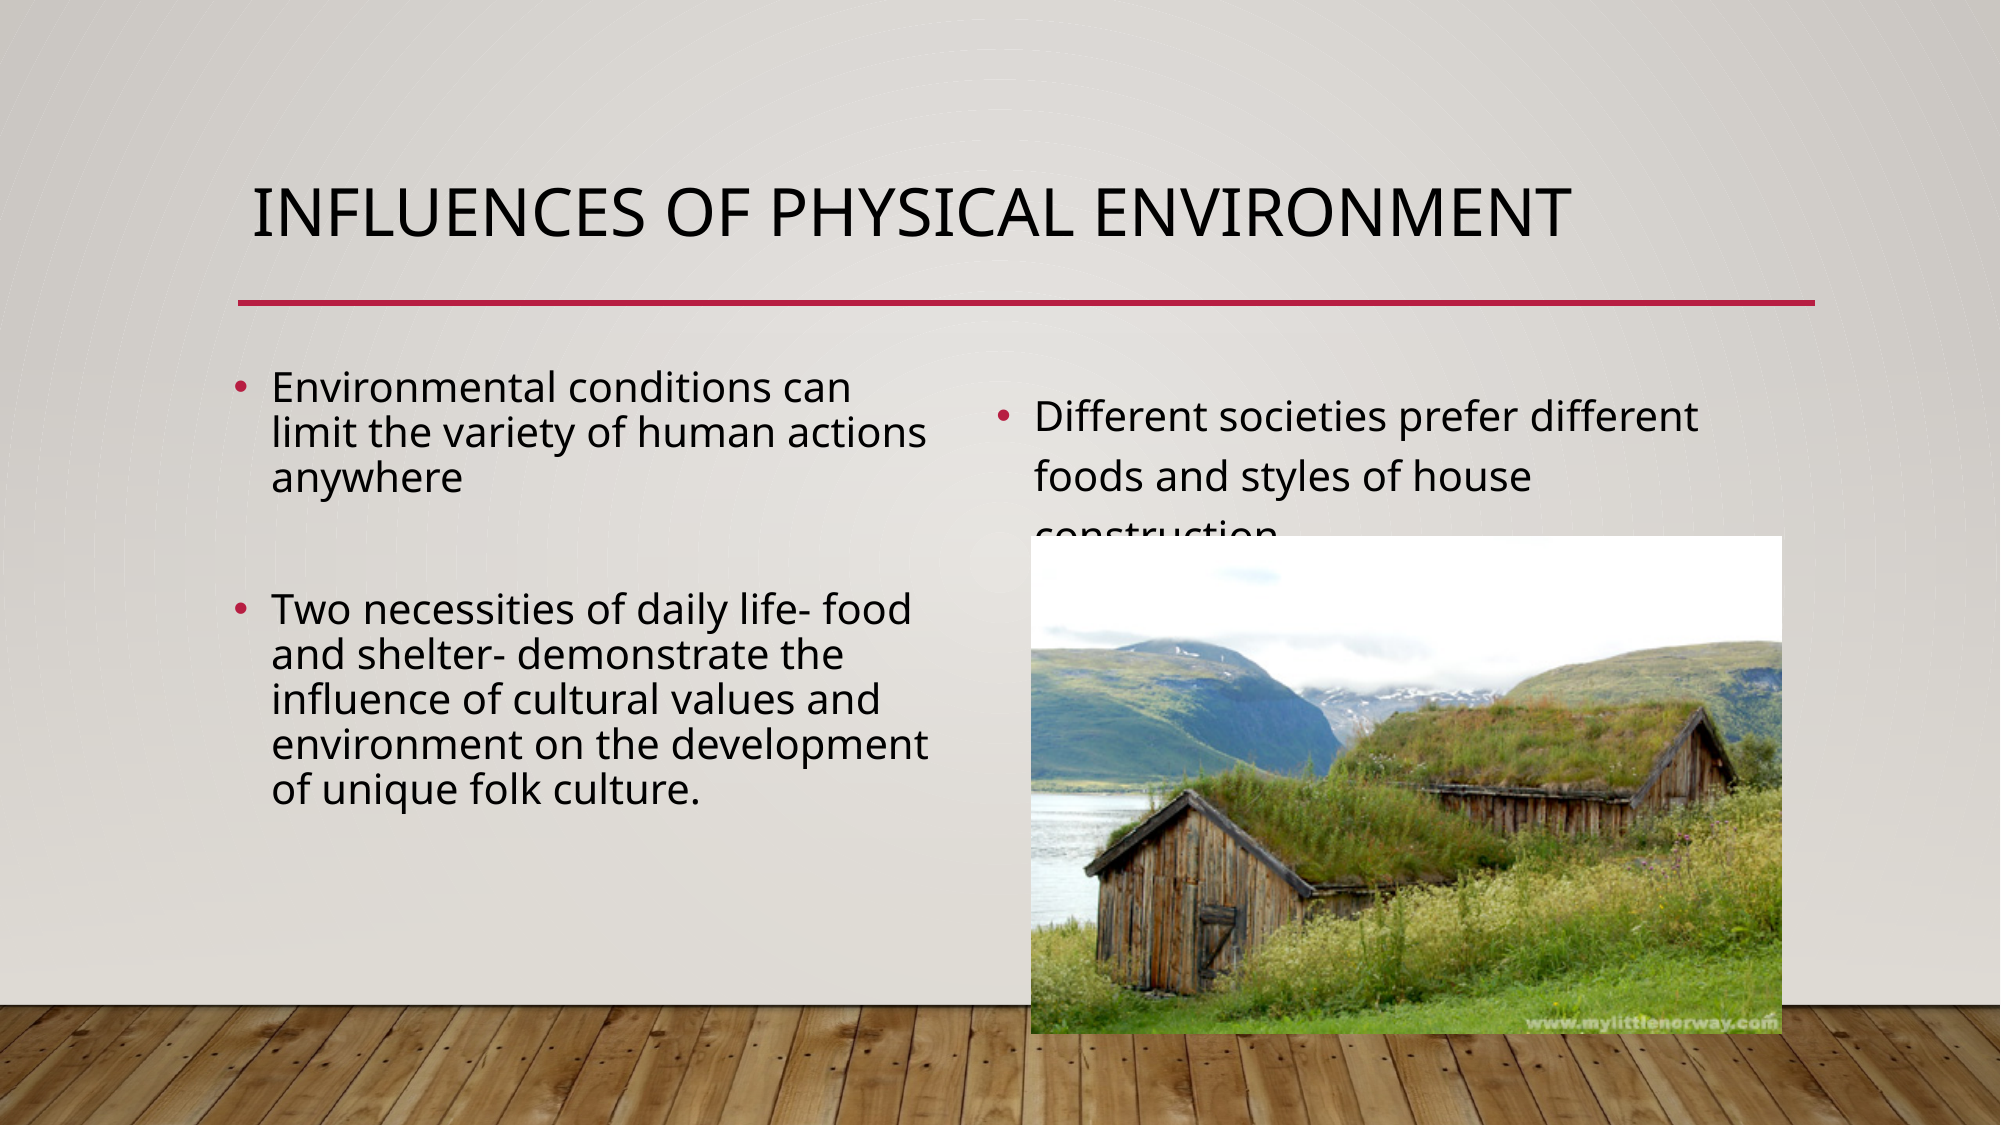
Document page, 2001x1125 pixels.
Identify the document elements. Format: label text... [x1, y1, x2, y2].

picture [1030, 536, 2000, 1125]
picture [0, 1005, 981, 1125]
list Environmental conditions can limit the variety of human actions anywhere Two necessities of daily life- food and shelter- demonstrate the influence of cultural values and environment on the development of unique folk culture. [218, 358, 957, 766]
list Different societies prefer different foods and styles of house construction [981, 372, 1719, 1125]
title Influences of Physical Environment [237, 170, 1738, 267]
